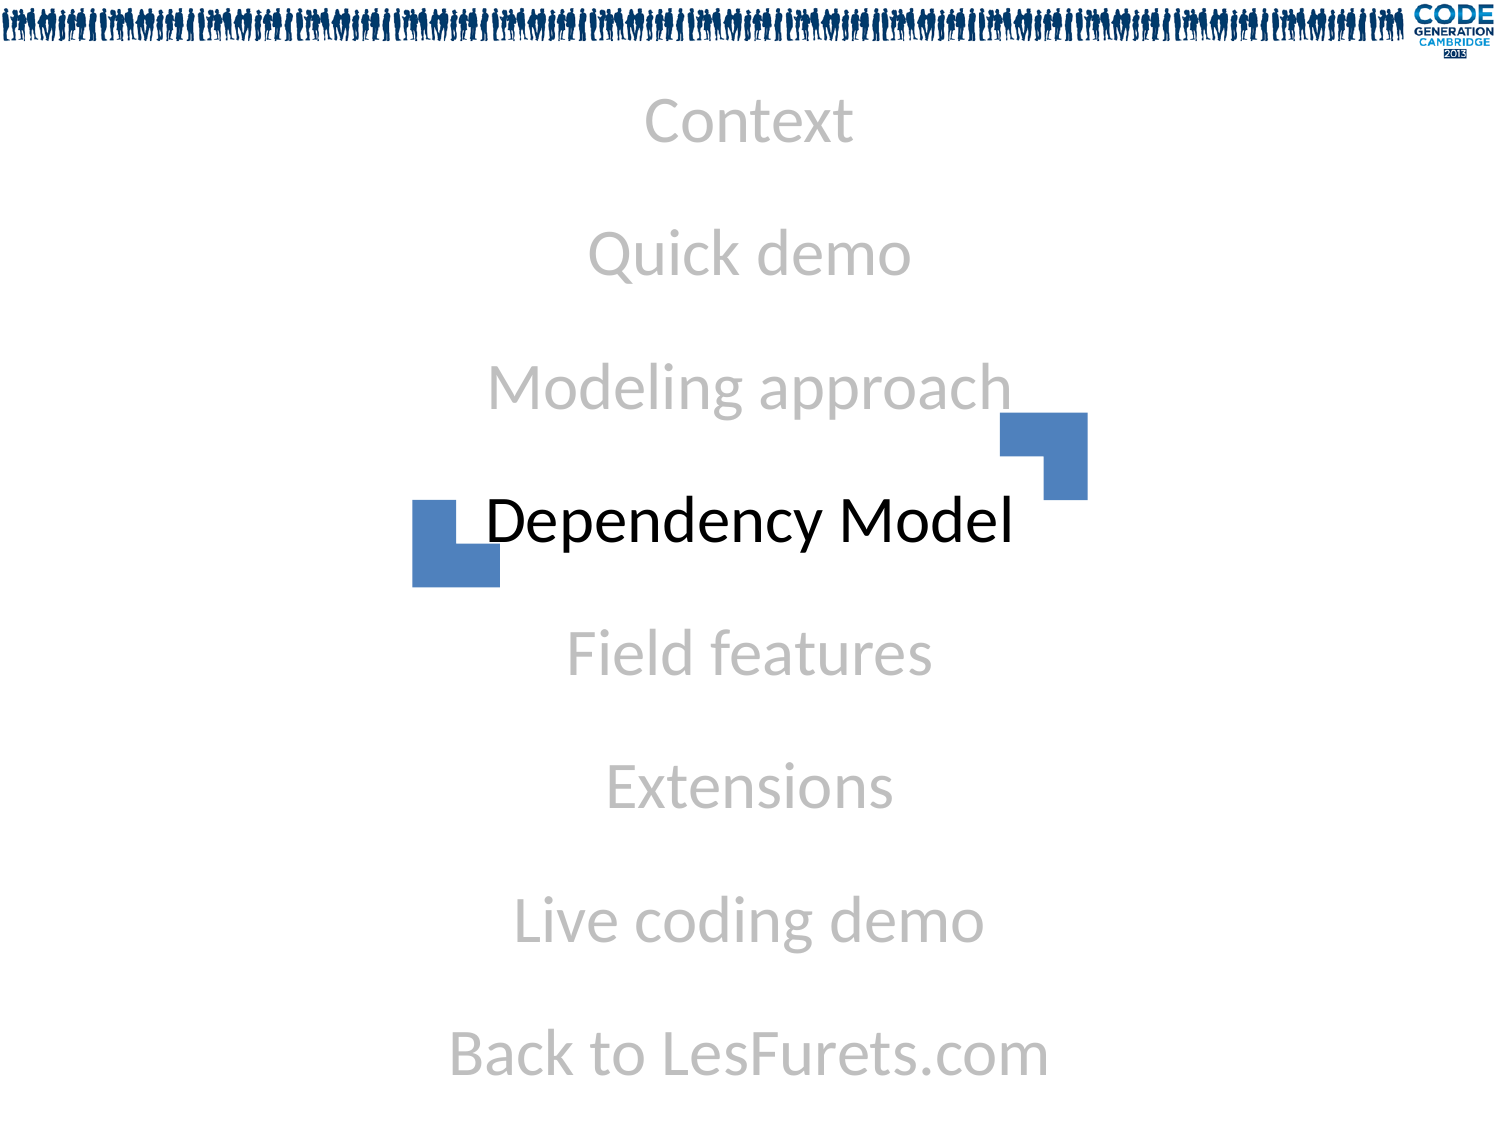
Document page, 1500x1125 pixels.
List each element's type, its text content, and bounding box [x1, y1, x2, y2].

text_box [410, 498, 502, 590]
picture [0, 0, 1500, 75]
list Context Quick demo Modeling approach Dependency Model Field features Extensions Live coding demo Back to LesFurets.com [75, 62, 1425, 1063]
text_box [998, 410, 1090, 502]
